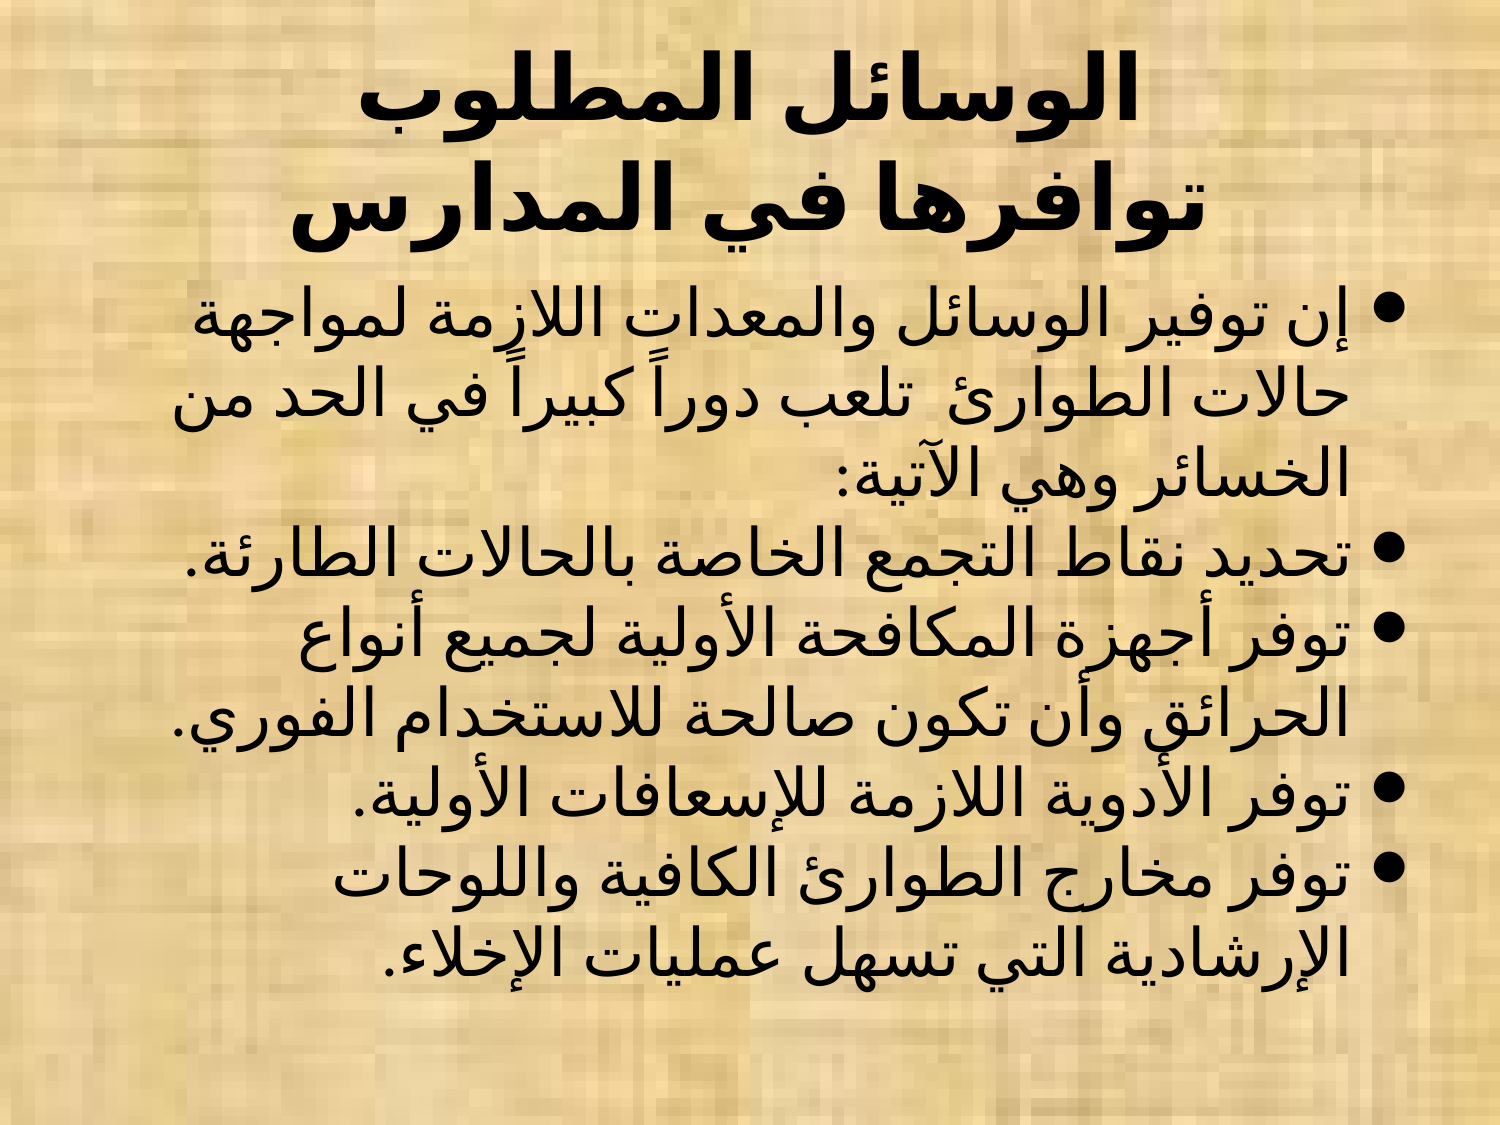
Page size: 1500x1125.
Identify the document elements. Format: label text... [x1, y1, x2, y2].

picture [0, 0, 1500, 1125]
list إن توفير الوسائل والمعدات اللازمة لمواجهة حالات الطوارئ تلعب دوراً كبيراً في الحد من الخسائر وهي الآتية: تحديد نقاط التجمع الخاصة بالحالات الطارئة. توفر أجهزة المكافحة الأولية لجميع أنواع الحرائق وأن تكون صالحة للاستخدام الفوري. توفر الأدوية اللازمة للإسعافات الأولية. توفر مخارج الطوارئ الكافية واللوحات الإرشادية التي تسهل عمليات الإخلاء. [75, 262, 1425, 1005]
title الوسائل المطلوب توافرها في المدارس [75, 45, 1425, 233]
